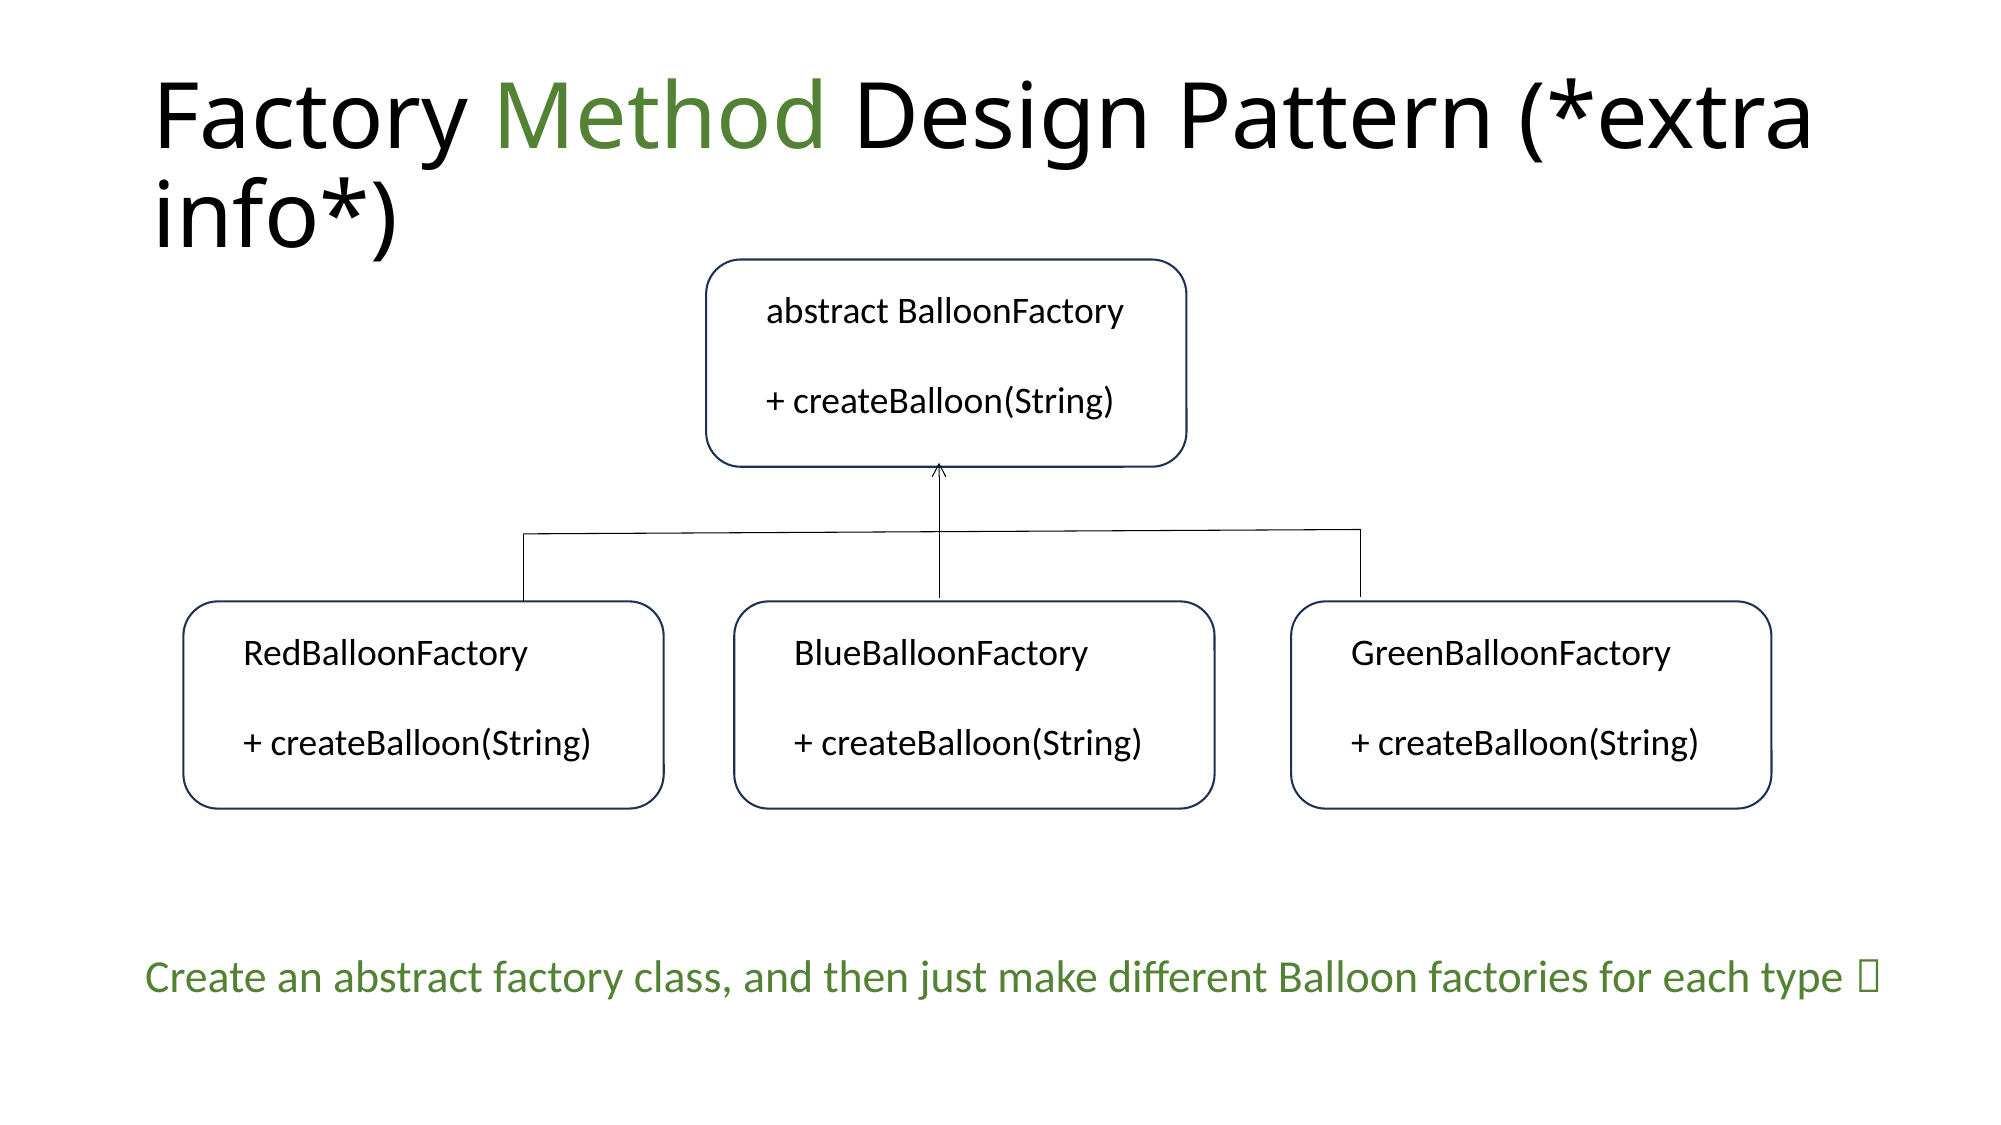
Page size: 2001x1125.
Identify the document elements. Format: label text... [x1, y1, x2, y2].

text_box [706, 259, 1187, 467]
title Factory Method Design Pattern (*extra info*) [137, 59, 1863, 278]
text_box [1291, 601, 1772, 809]
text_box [734, 601, 1215, 809]
text_box Create an abstract factory class, and then just make different Balloon factories for each type  [120, 938, 1908, 1009]
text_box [183, 601, 664, 809]
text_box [523, 529, 1361, 534]
